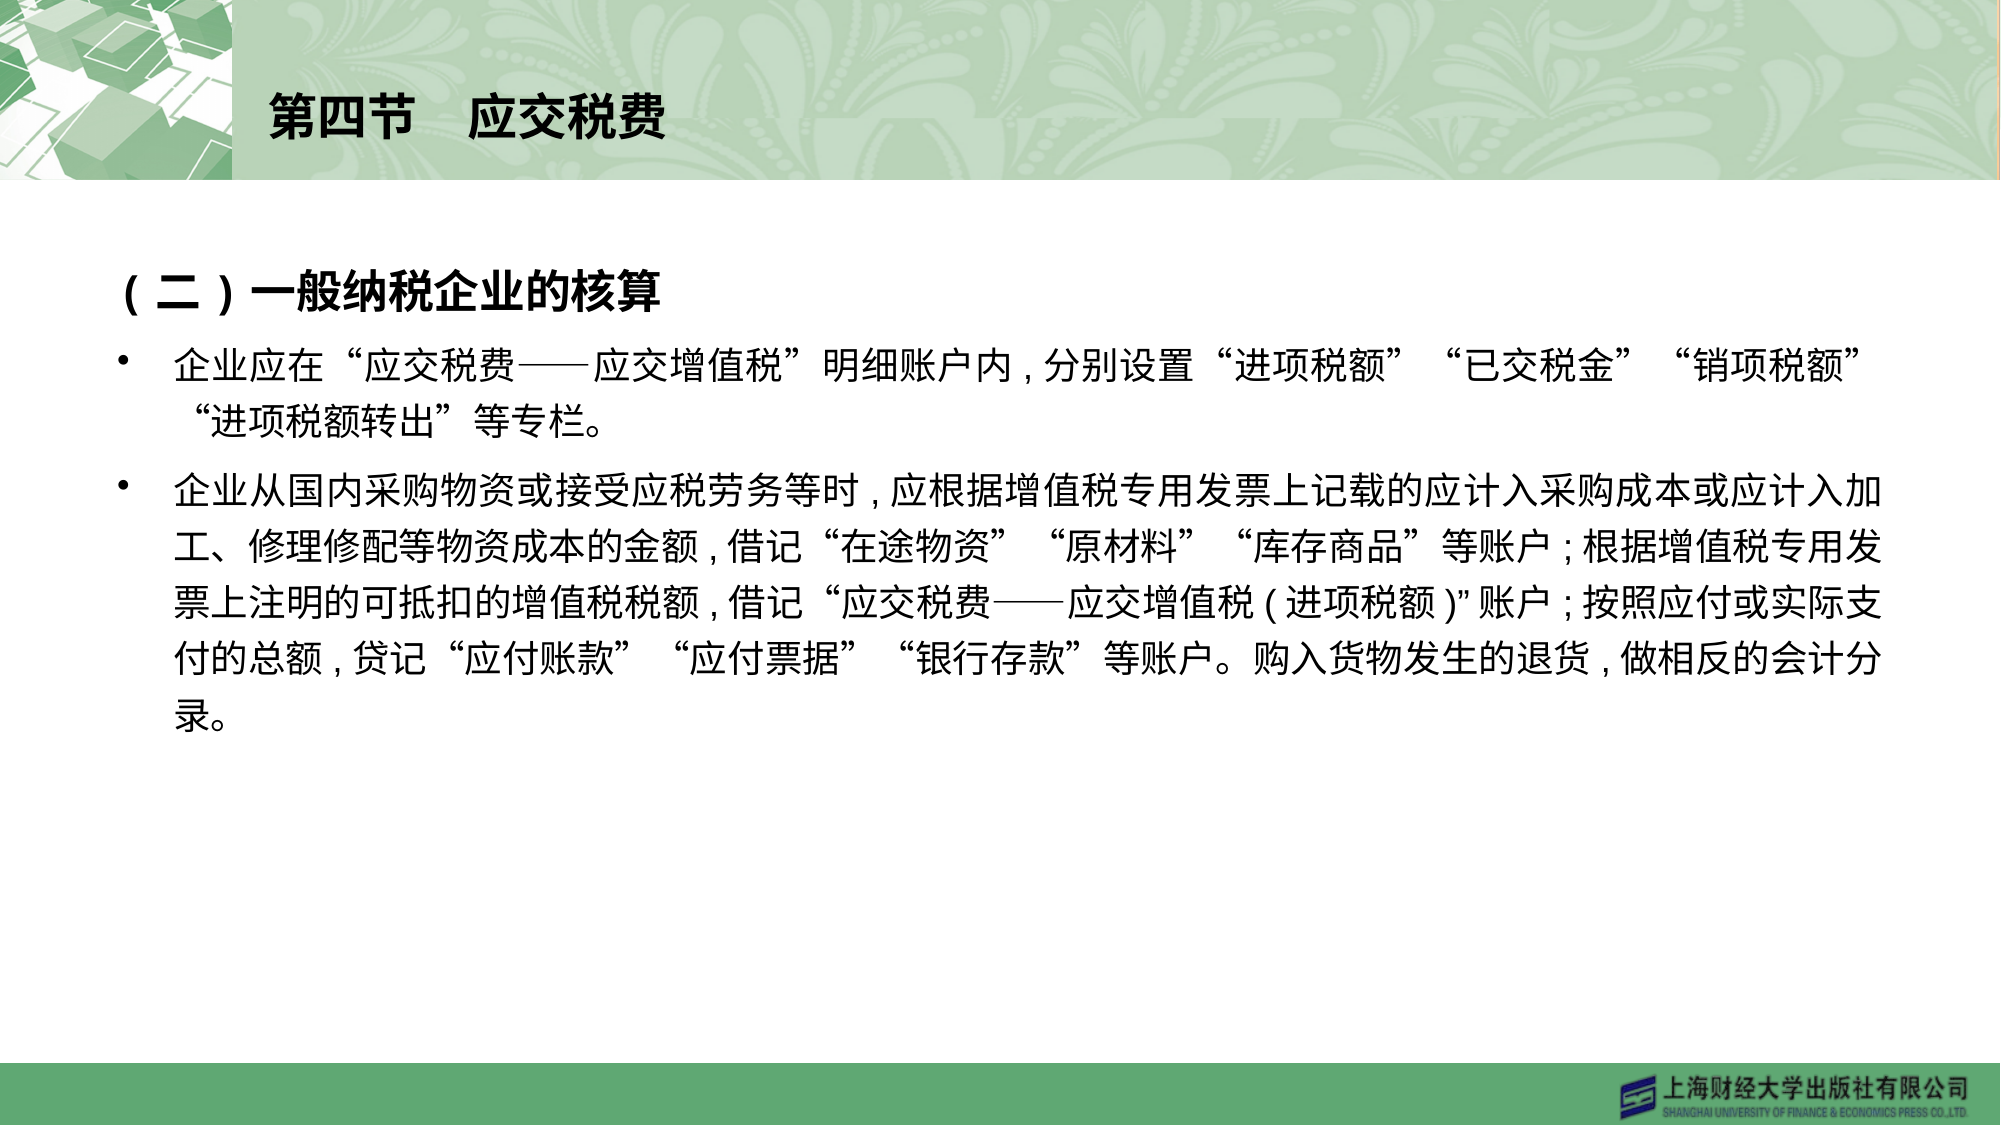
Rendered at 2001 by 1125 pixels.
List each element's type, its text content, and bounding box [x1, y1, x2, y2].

picture [0, 0, 2001, 1125]
title 第四节 应交税费 [252, 64, 1609, 168]
list (二)一般纳税企业的核算 企业应在“应交税费——应交增值税”明细账户内,分别设置“进项税额”“已交税金”“销项税额”“进项税额转出”等专栏。 企业从国内采购物资或接受应税劳务等时,应根据增值税专用发票上记载的应计入采购成本或应计入加工、修理修配等物资成本的金额,借记“在途物资”“原材料”“库存商品”等账户;根据增值税专用发票上注明的可抵扣的增值税税额,借记“应交税费——应交增值税(进项税额)”账户;按照应付或实际支付的总额,贷记“应付账款”“应付票据”“银行存款”等账户。购入货物发生的退货,做相反的会计分录。 [102, 241, 1898, 1065]
